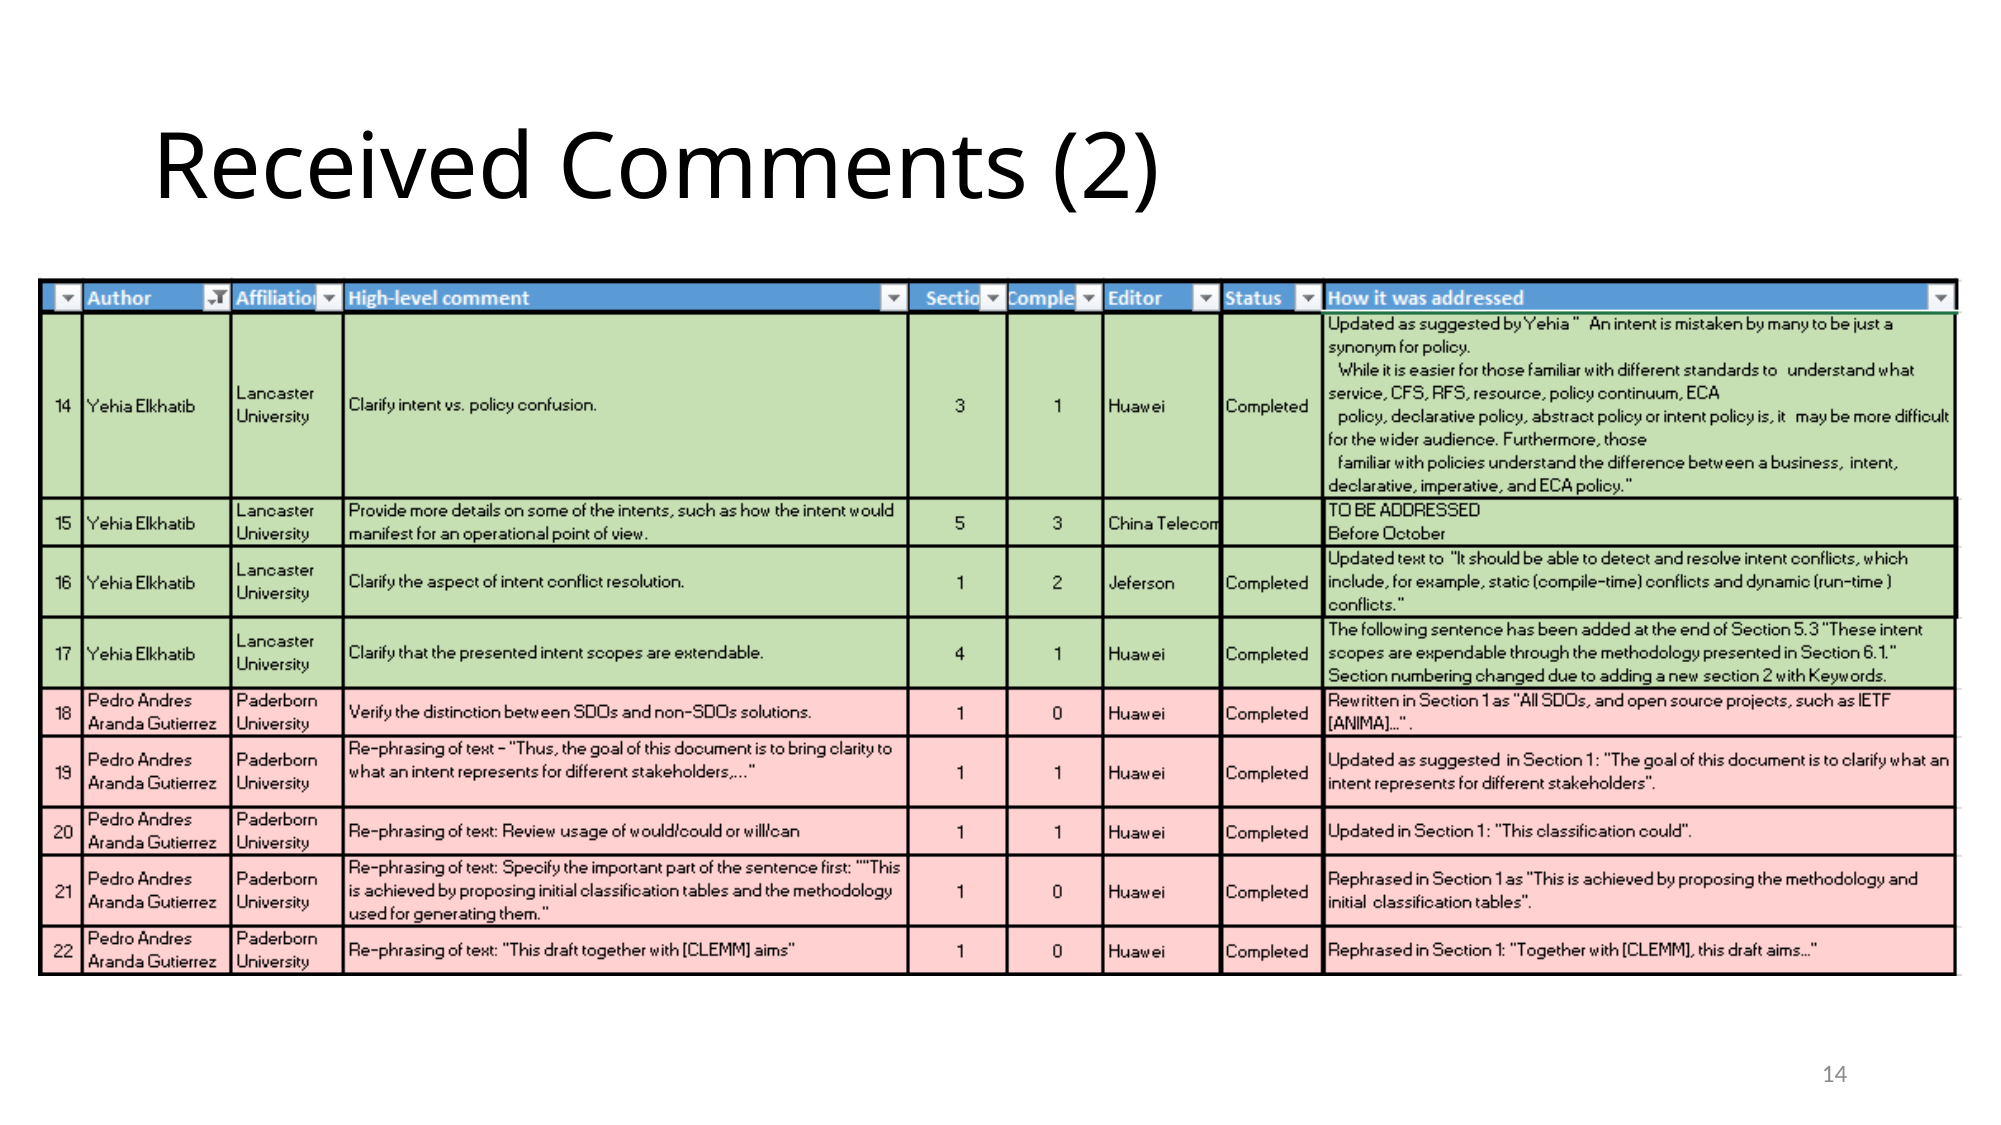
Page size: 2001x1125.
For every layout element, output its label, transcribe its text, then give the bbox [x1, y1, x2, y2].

slide_number 14 [1412, 1042, 1863, 1103]
title Received Comments (2) [137, 59, 1863, 277]
picture [38, 277, 1962, 976]
